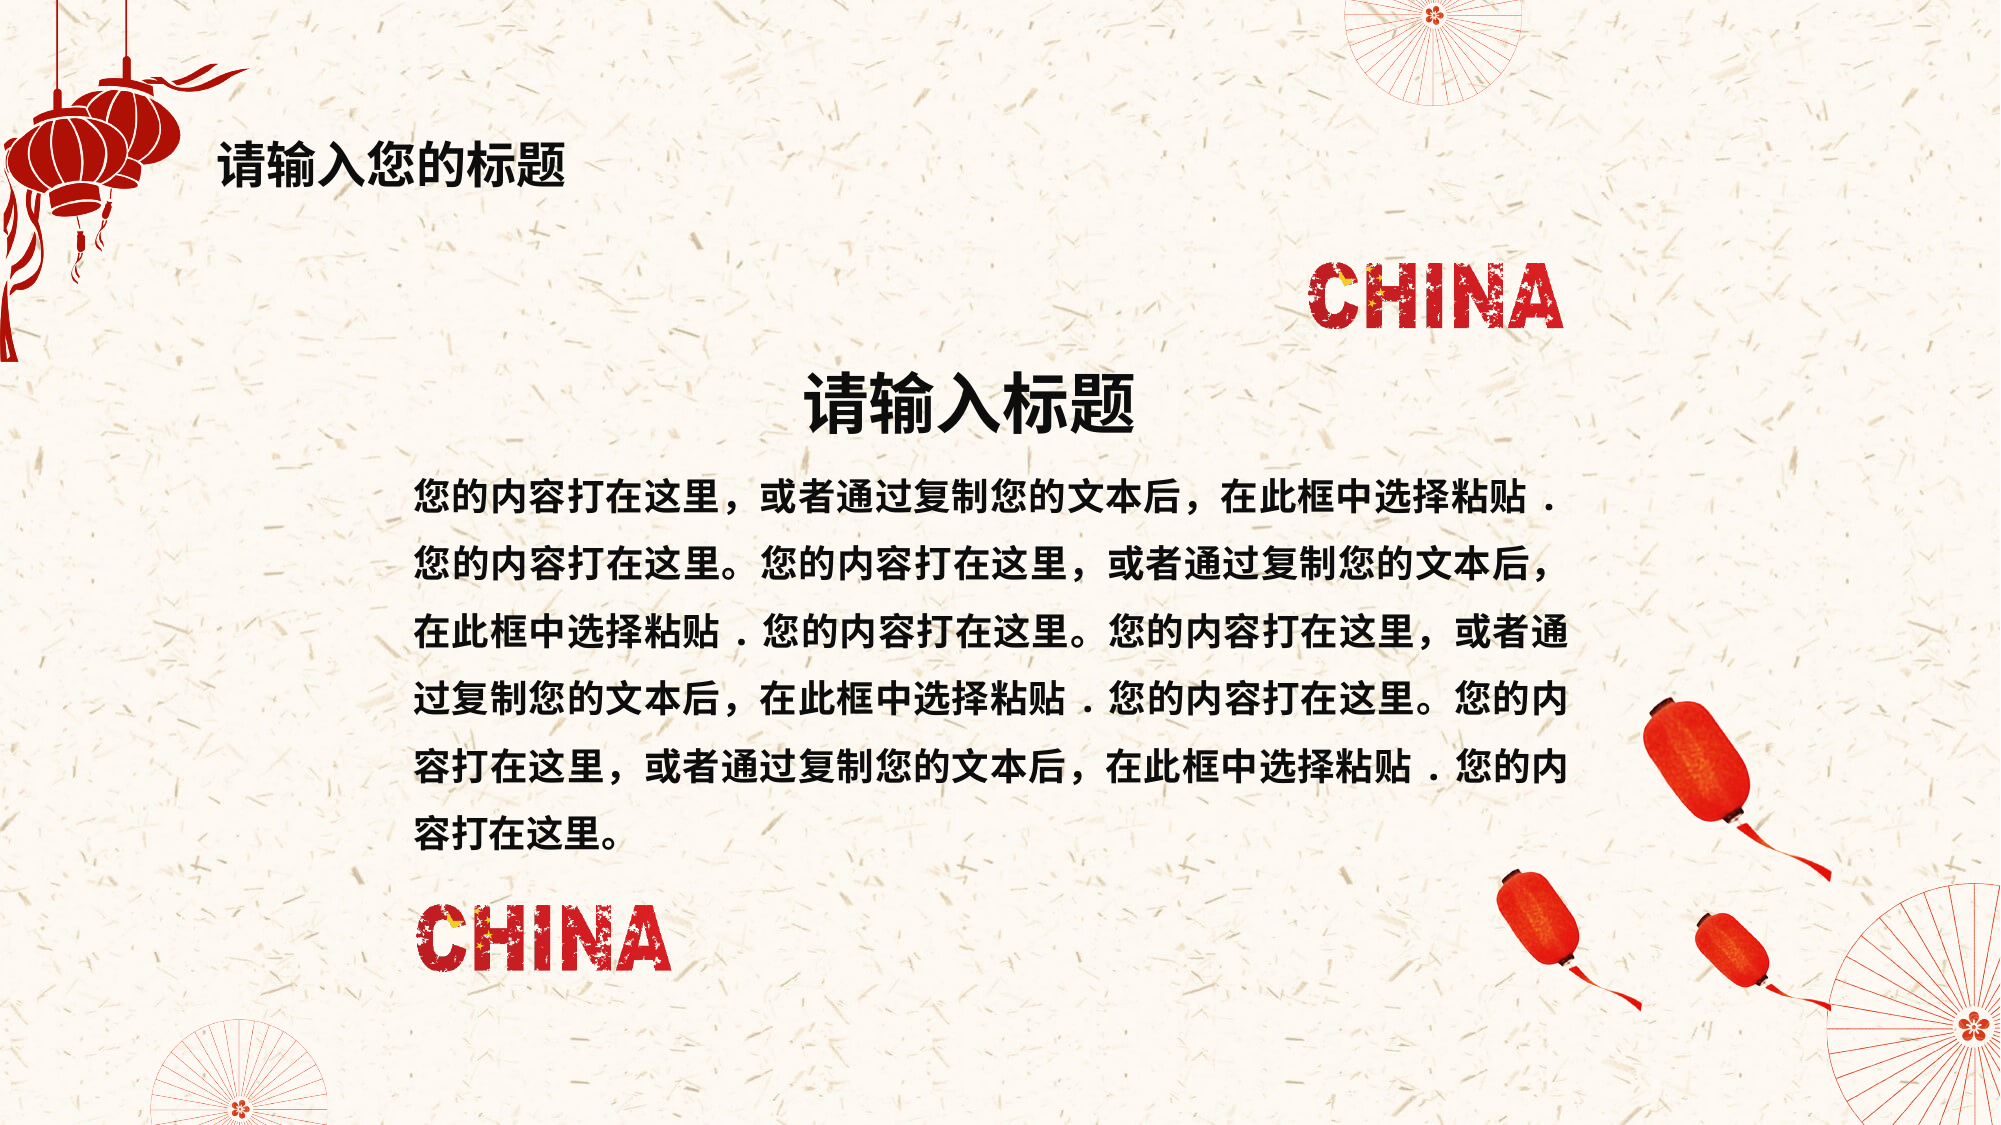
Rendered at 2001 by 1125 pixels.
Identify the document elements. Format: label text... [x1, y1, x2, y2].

text_box 请输入您的标题 [250, 125, 597, 201]
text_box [390, 249, 1609, 1000]
picture [0, 0, 2001, 1125]
